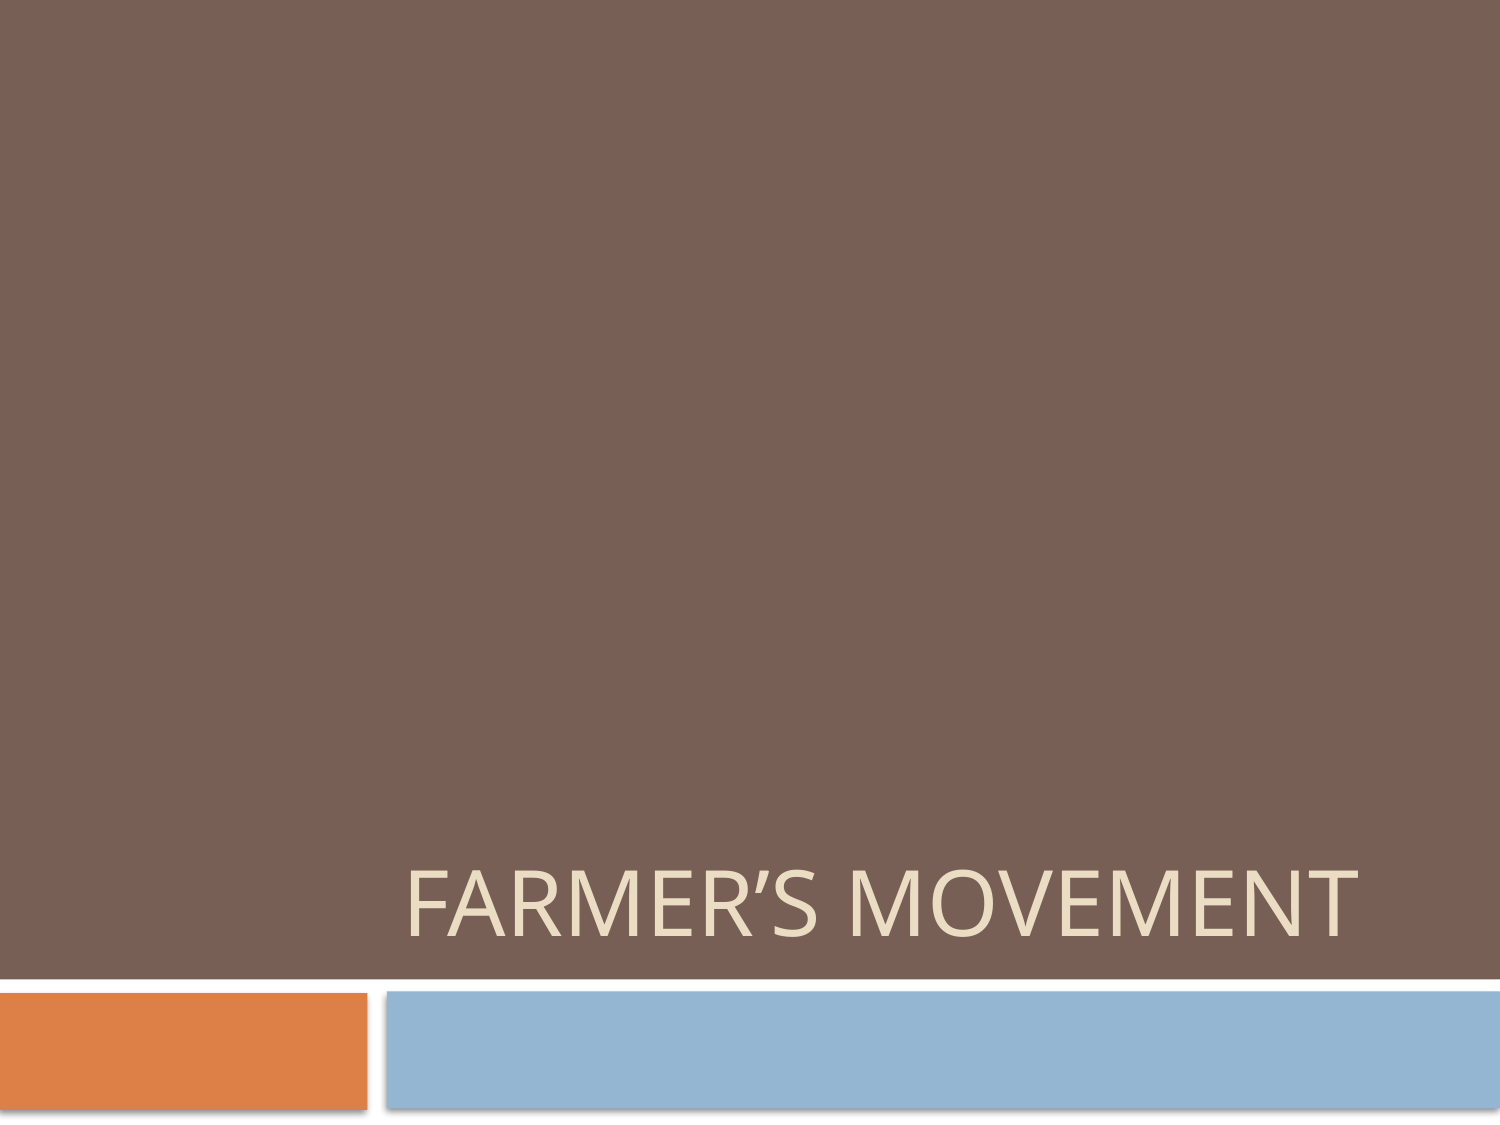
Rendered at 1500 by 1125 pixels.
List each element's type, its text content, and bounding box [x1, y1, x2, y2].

title Farmer’s Movement [387, 662, 1450, 963]
